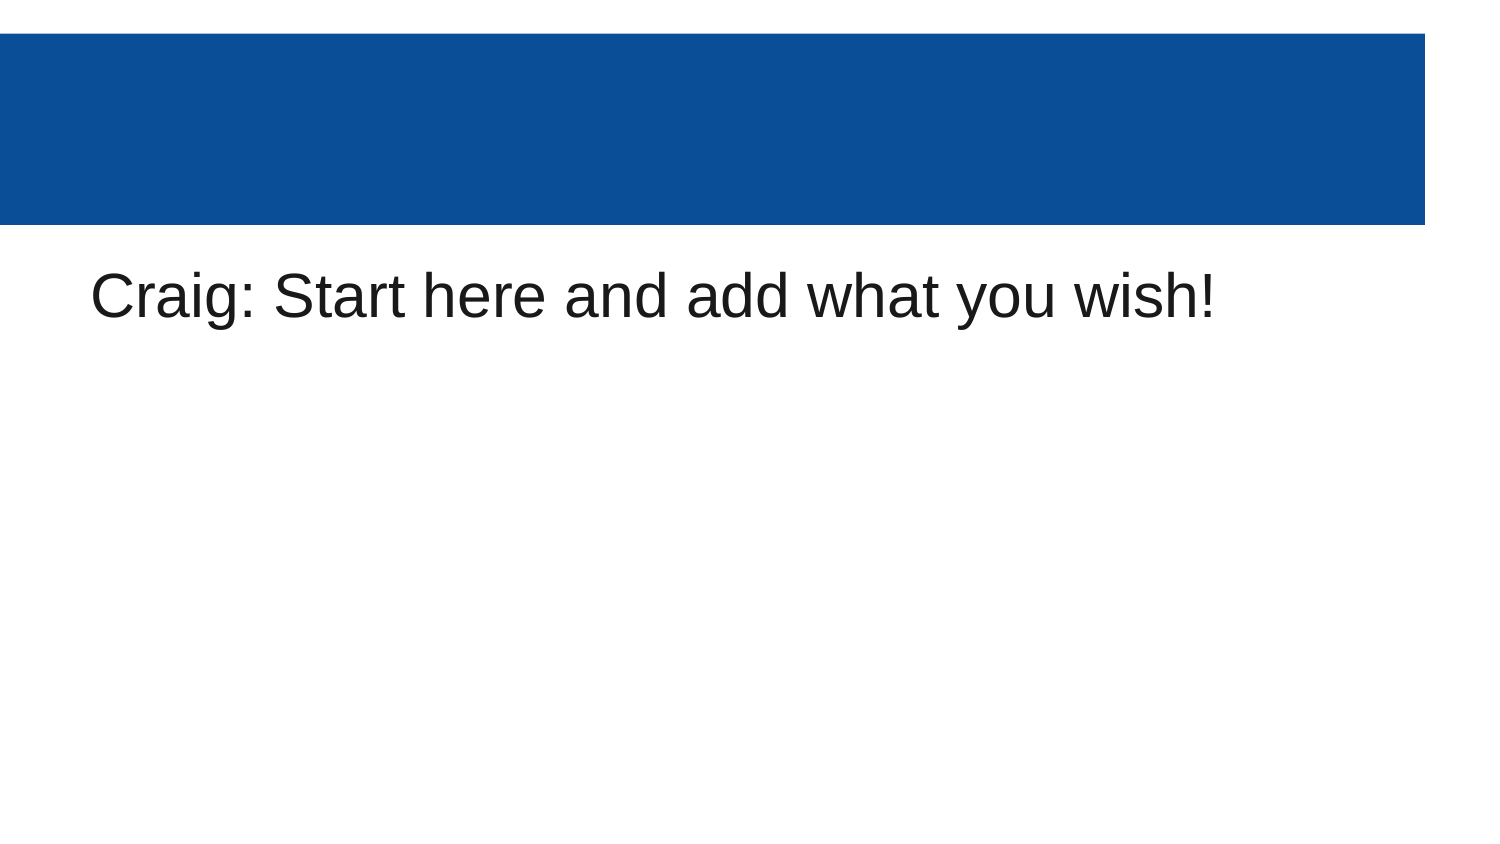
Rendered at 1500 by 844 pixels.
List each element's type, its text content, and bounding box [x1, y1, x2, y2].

list Craig: Start here and add what you wish! [75, 239, 1425, 808]
